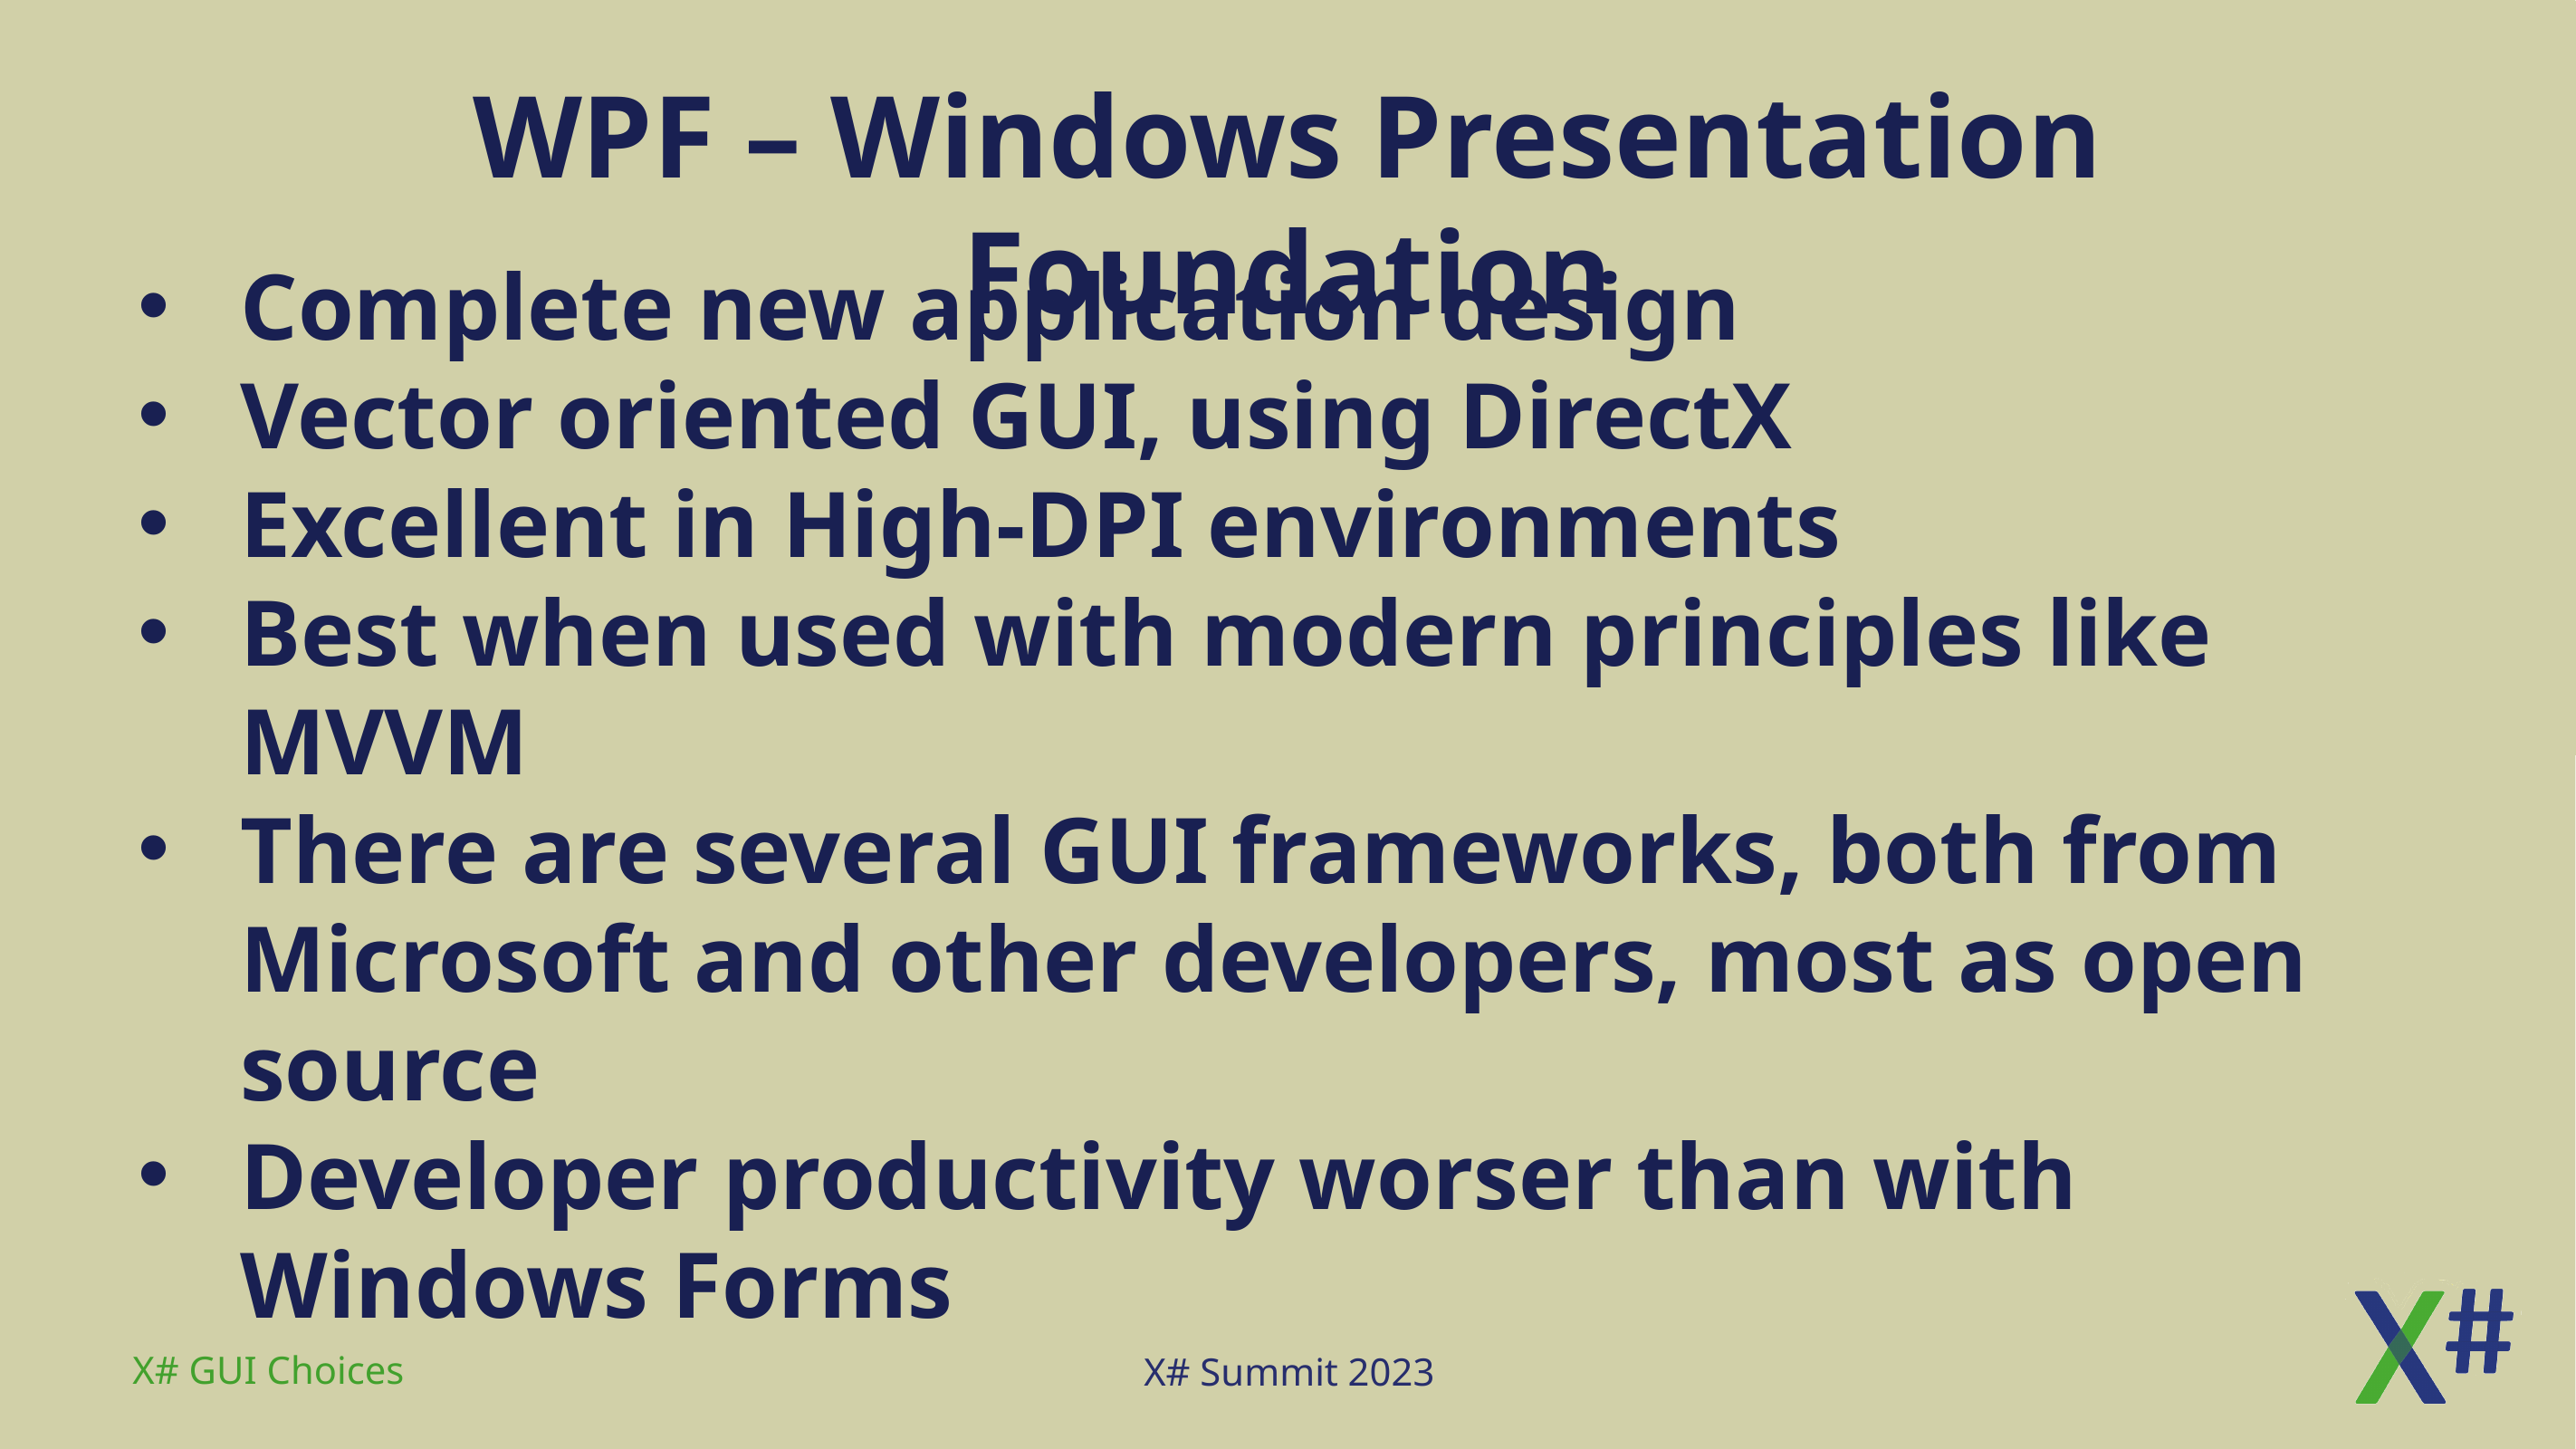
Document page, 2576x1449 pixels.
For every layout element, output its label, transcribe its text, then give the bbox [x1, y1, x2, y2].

title WPF – Windows Presentation Foundation [129, 58, 2447, 211]
text_box Complete new application design Vector oriented GUI, using DirectX Excellent in High-DPI environments Best when used with modern principles like MVVM There are several GUI frameworks, both from Microsoft and other developers, most as open source Developer productivity worser than with Windows Forms [125, 243, 2443, 1228]
picture [2335, 1267, 2536, 1425]
